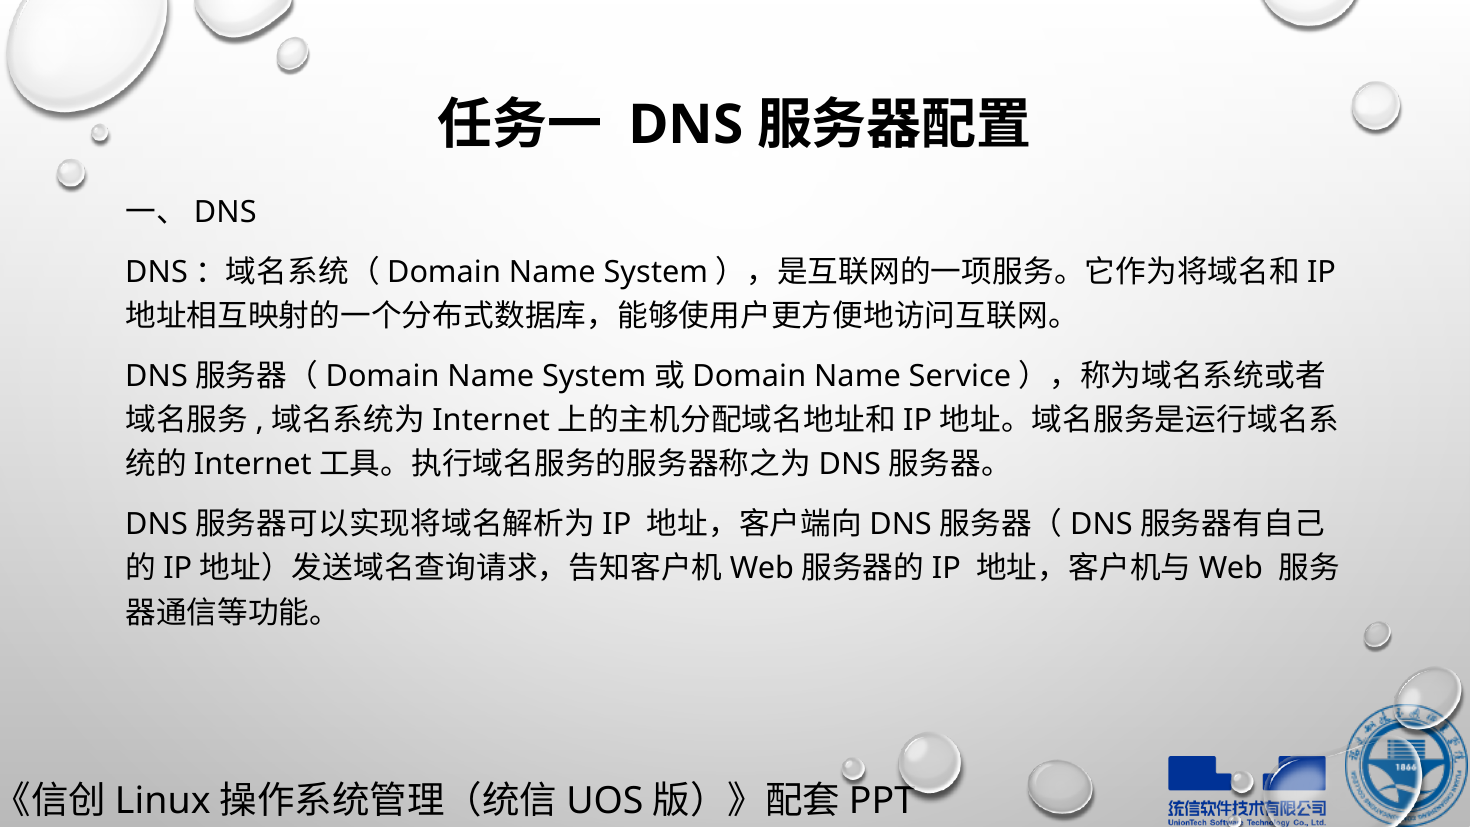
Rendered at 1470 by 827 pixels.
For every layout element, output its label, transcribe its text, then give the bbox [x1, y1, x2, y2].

list 一、DNS DNS：域名系统（Domain Name System），是互联网的一项服务。它作为将域名和IP地址相互映射的一个分布式数据库，能够使用户更方便地访问互联网。 DNS服务器（Domain Name System或Domain Name Service），称为域名系统或者域名服务,域名系统为Internet上的主机分配域名地址和IP地址。域名服务是运行域名系统的Internet工具。执行域名服务的服务器称之为DNS服务器。 DNS服务器可以实现将域名解析为IP 地址，客户端向DNS服务器（DNS服务器有自己的IP地址）发送域名查询请求，告知客户机Web服务器的IP 地址，客户机与Web 服务器通信等功能。 [110, 177, 1360, 699]
title 任务一 DNS服务器配置 [110, 74, 1360, 177]
picture [0, 0, 1470, 827]
